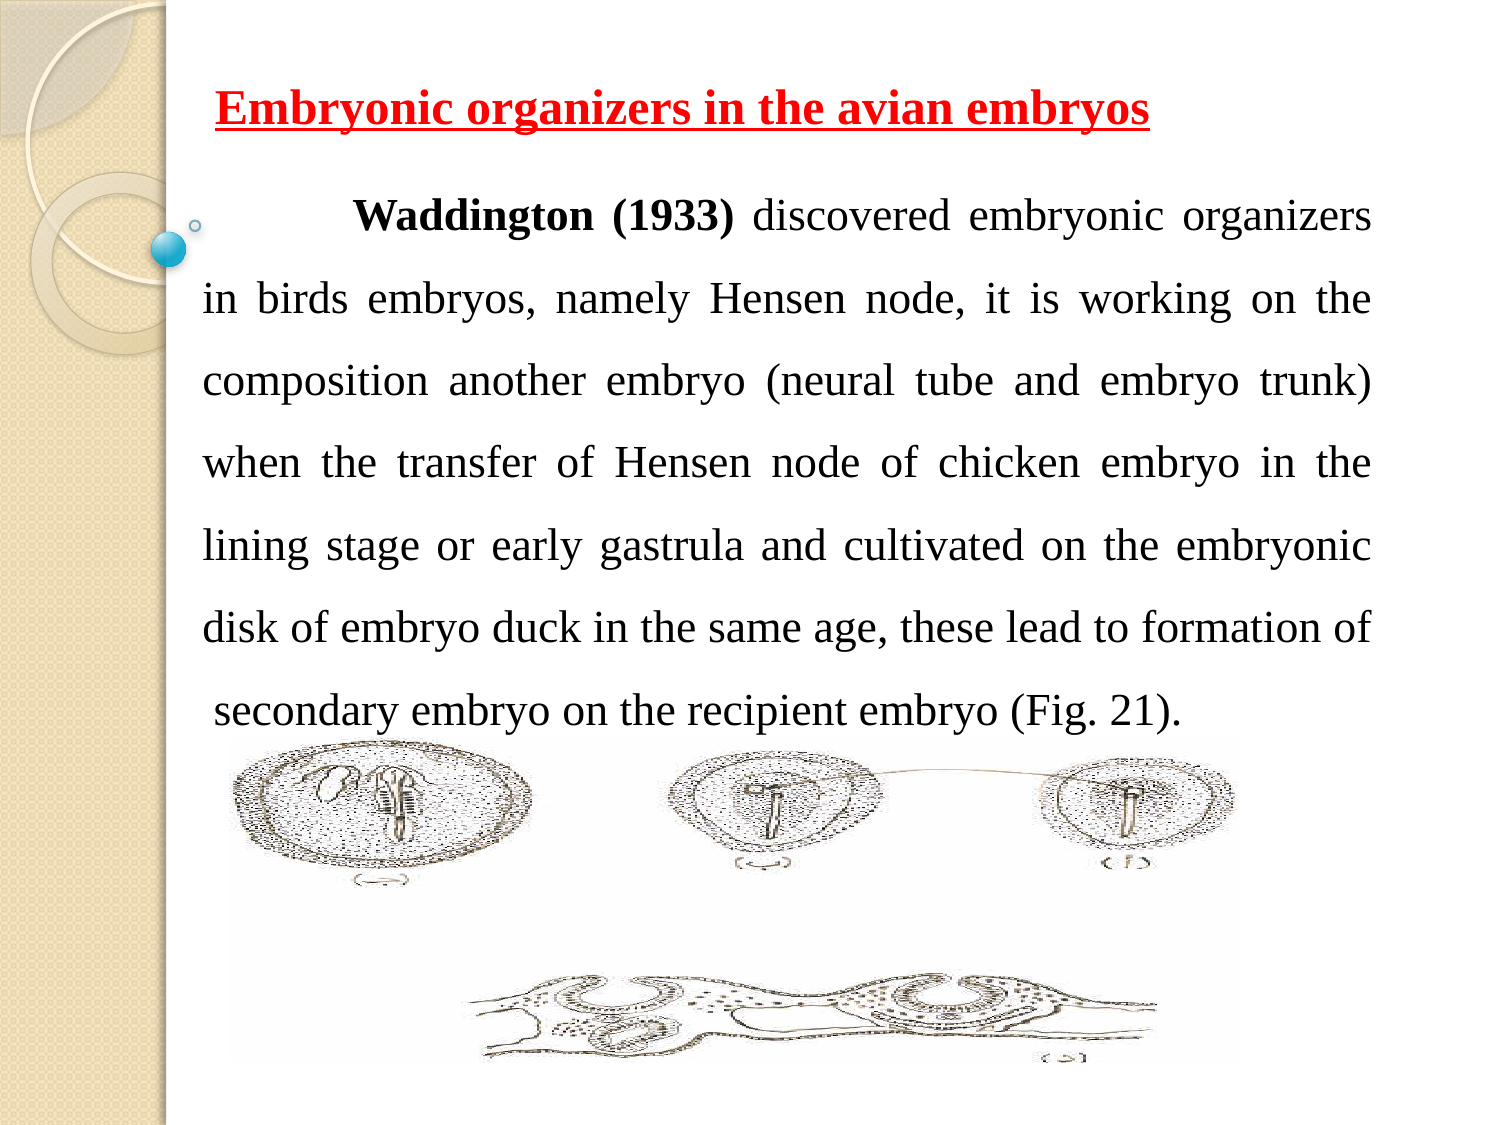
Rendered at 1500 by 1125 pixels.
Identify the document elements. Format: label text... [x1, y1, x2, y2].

picture [229, 737, 1238, 1063]
text_box Waddington (1933) discovered embryonic organizers in birds embryos, namely Hensen node, it is working on the composition another embryo (neural tube and embryo trunk) when the transfer of Hensen node of chicken embryo in the lining stage or early gastrula and cultivated on the embryonic disk of embryo duck in the same age, these lead to formation of secondary embryo on the recipient embryo (Fig. 21). [187, 149, 1388, 742]
text_box Embryonic organizers in the avian embryos [200, 37, 1275, 143]
